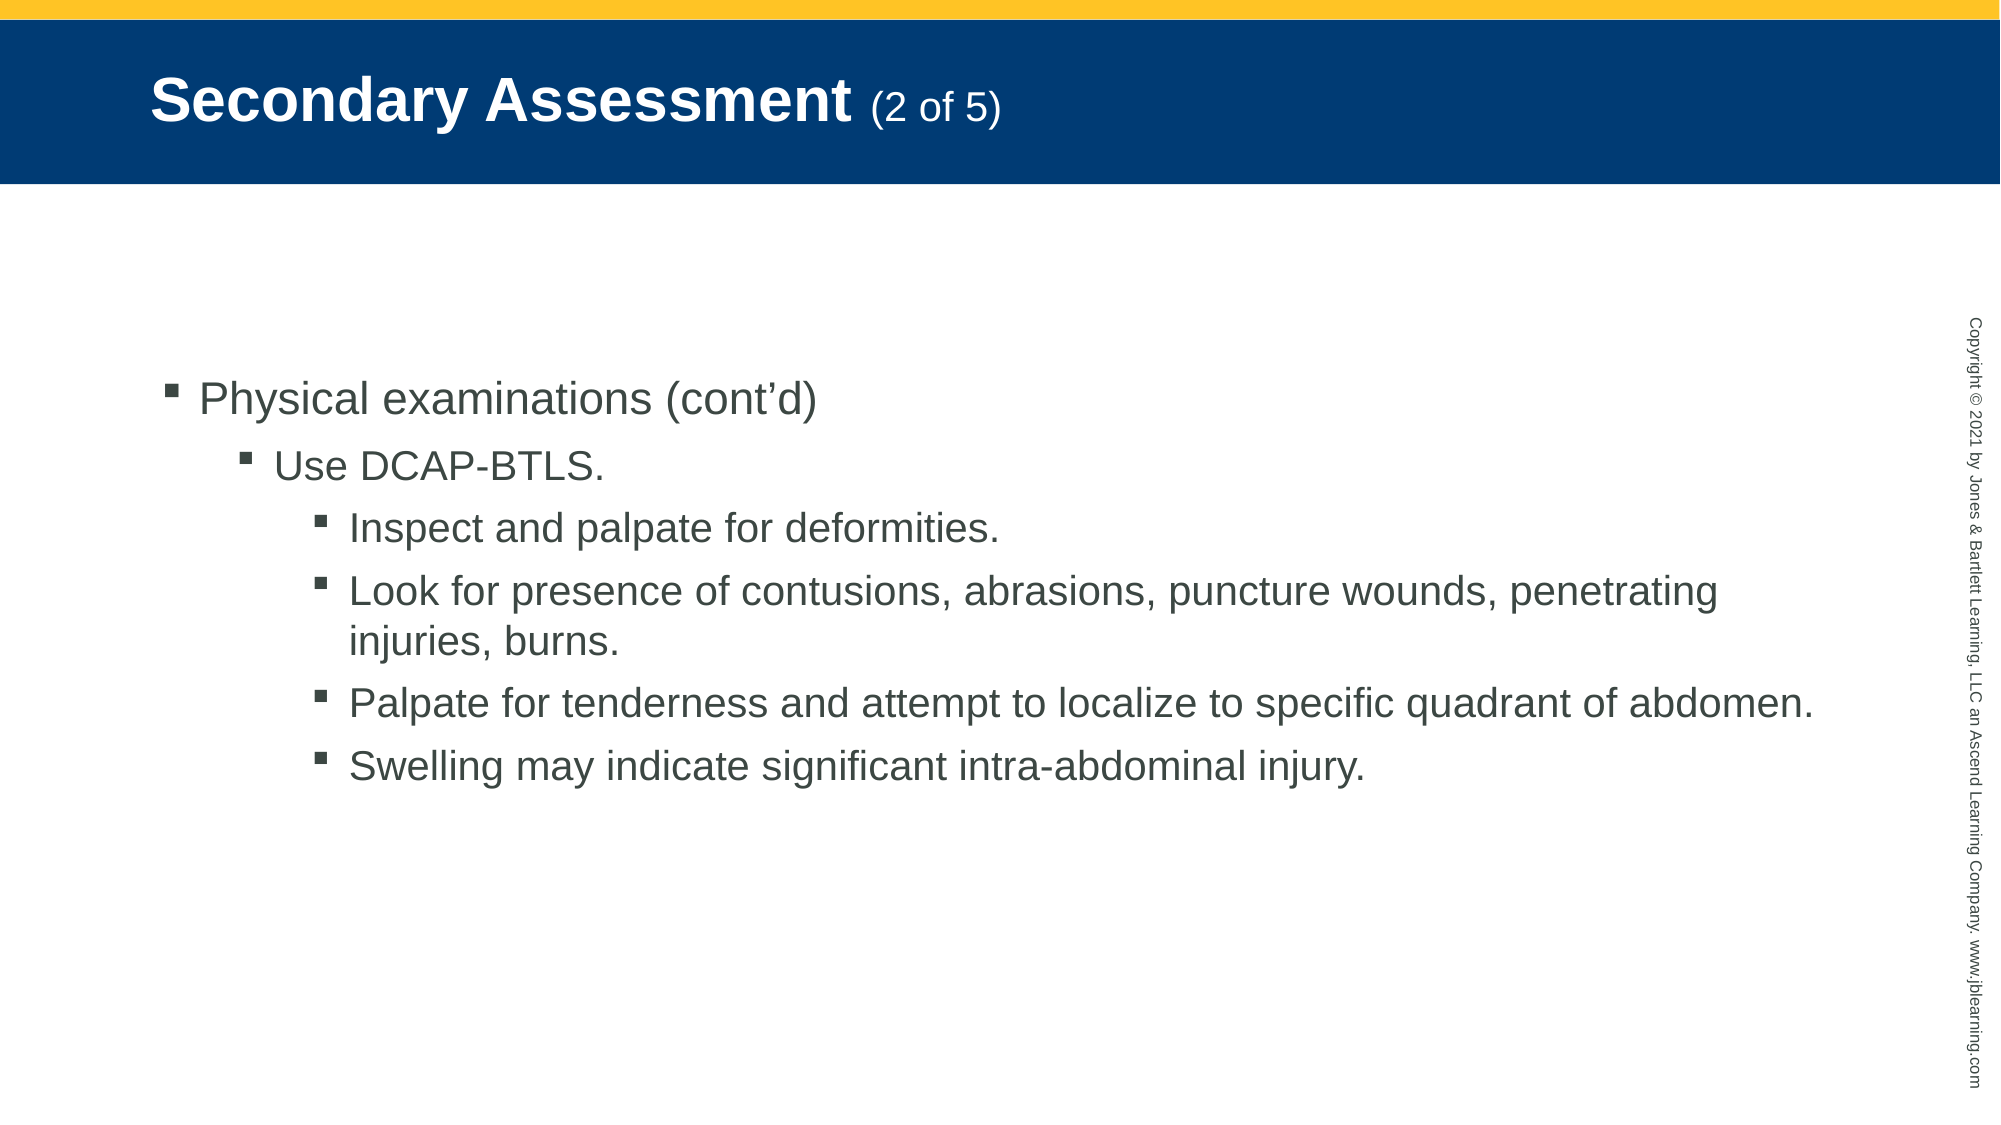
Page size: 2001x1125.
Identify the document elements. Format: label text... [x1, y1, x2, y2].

title Secondary Assessment (2 of 5) [0, 19, 2000, 185]
list Physical examinations (cont’d) Use DCAP-BTLS. Inspect and palpate for deformities. Look for presence of contusions, abrasions, puncture wounds, penetrating injuries, burns. Palpate for tenderness and attempt to localize to specific quadrant of abdomen. Swelling may indicate significant intra-abdominal injury. [146, 361, 1859, 1016]
